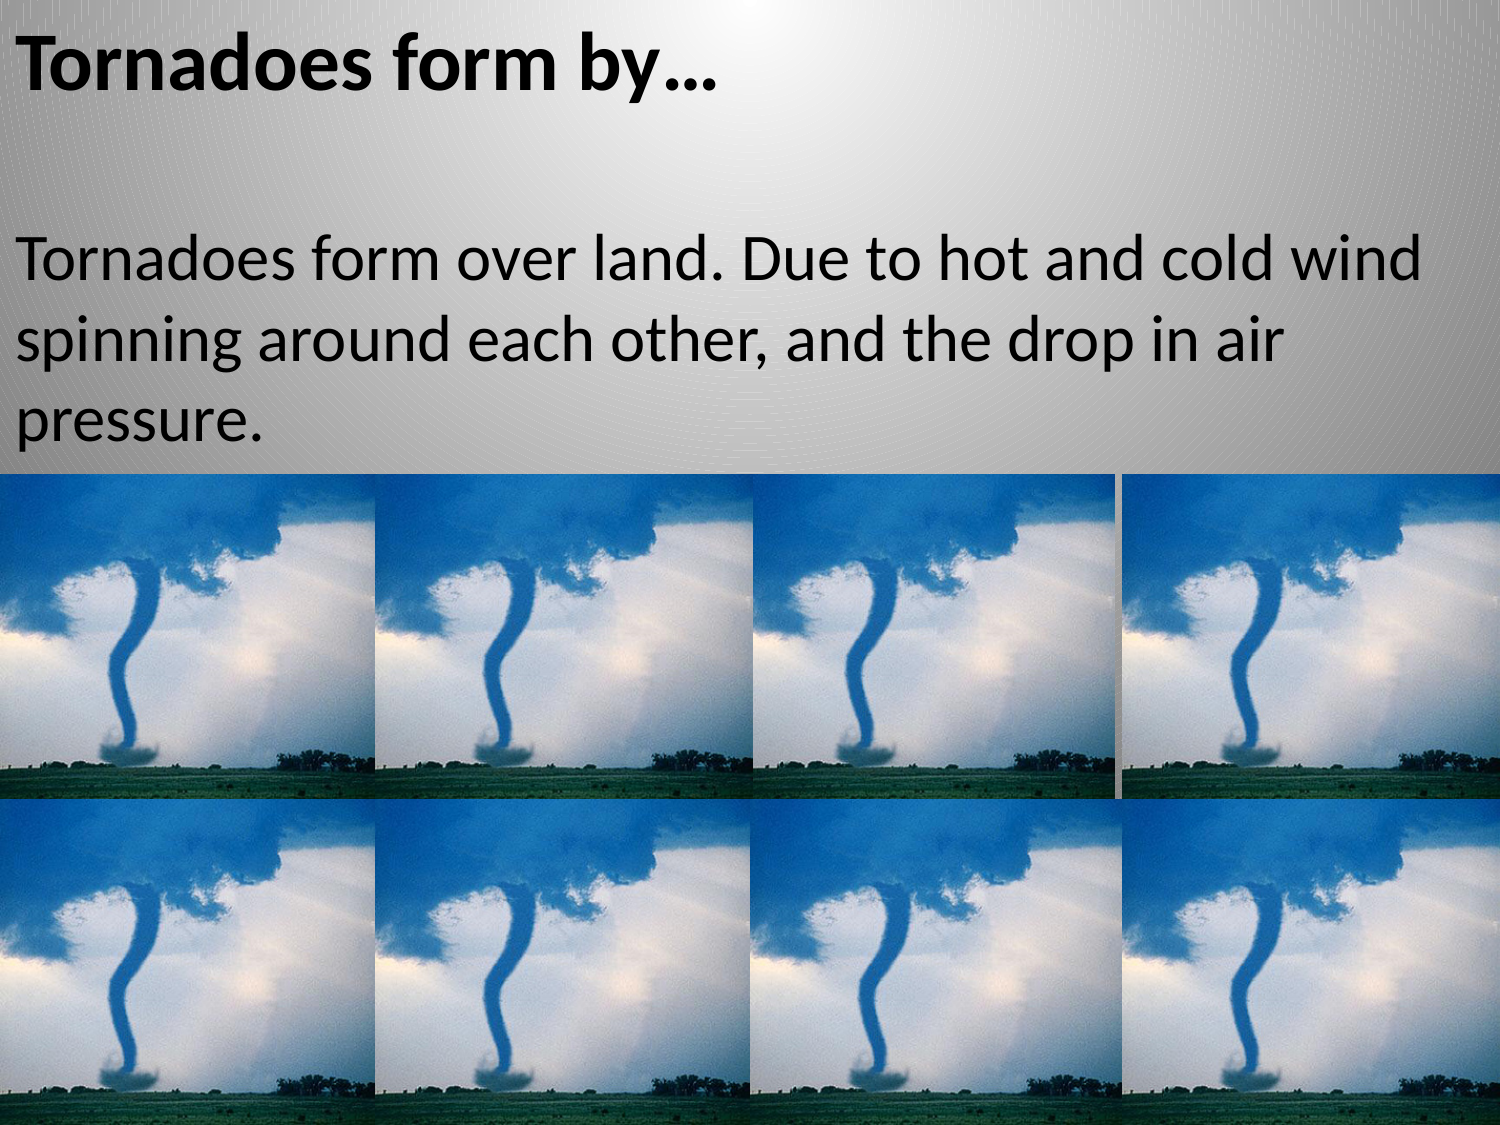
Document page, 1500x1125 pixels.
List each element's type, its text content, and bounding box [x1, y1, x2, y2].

picture [0, 474, 1500, 1125]
subtitle Tornadoes form by… Tornadoes form over land. Due to hot and cold wind spinning around each other, and the drop in air pressure. [0, 0, 1500, 476]
